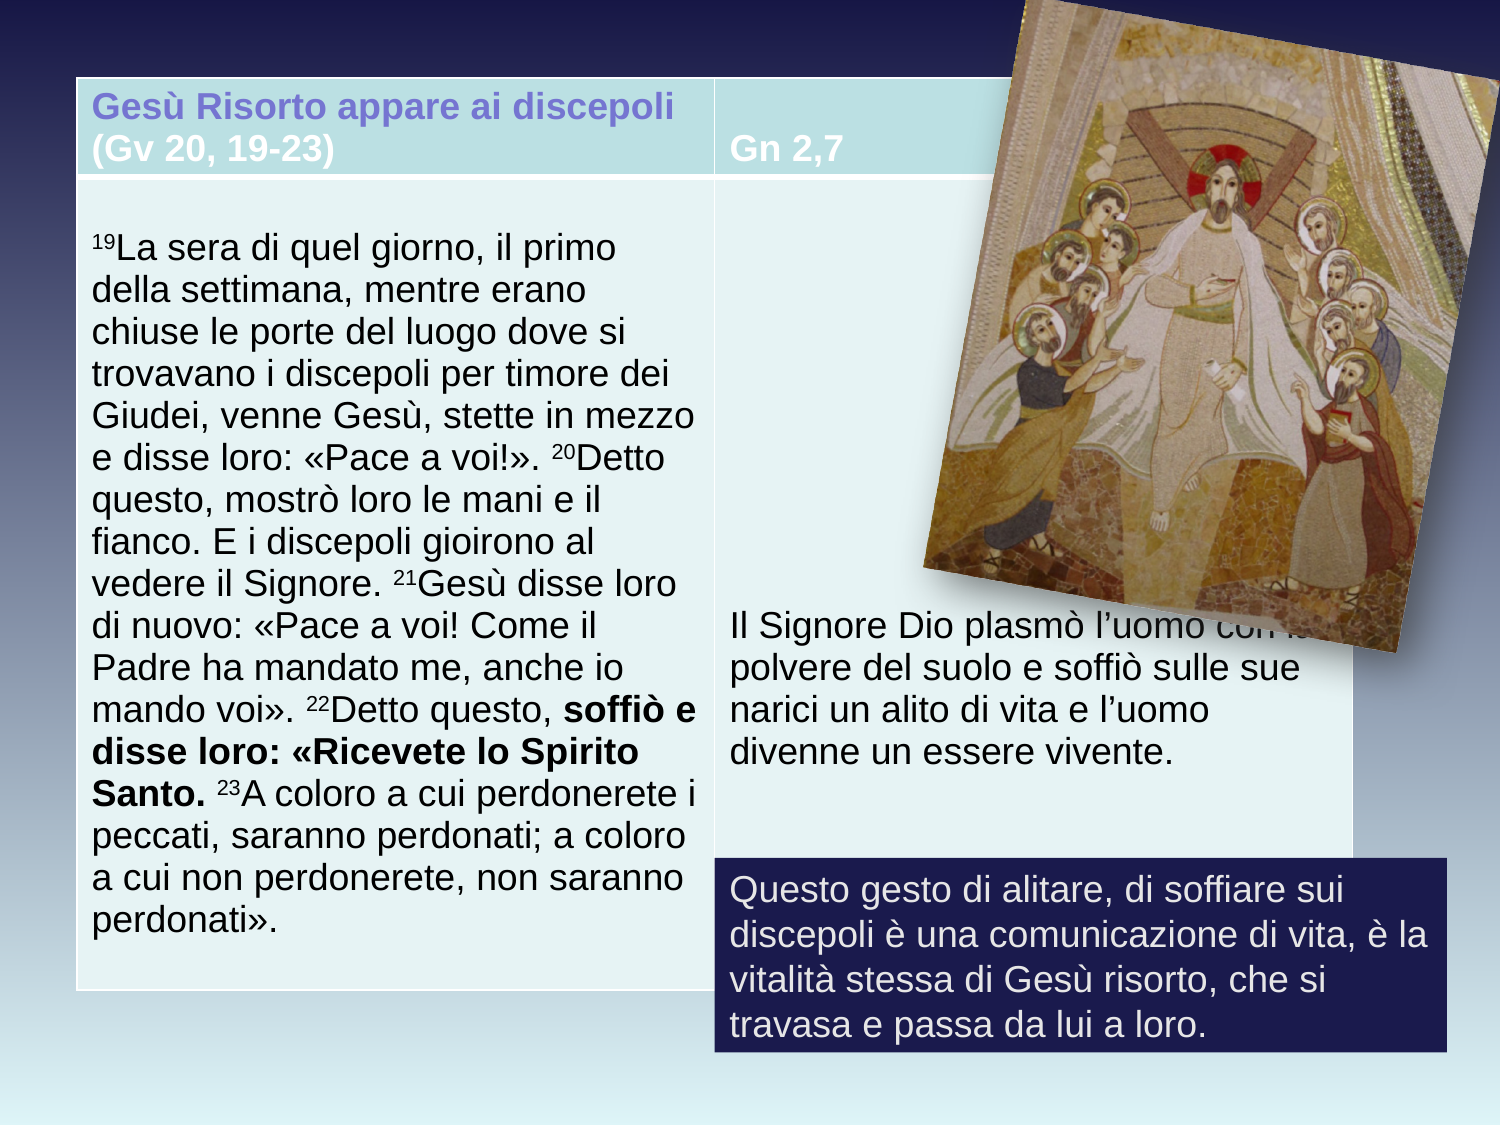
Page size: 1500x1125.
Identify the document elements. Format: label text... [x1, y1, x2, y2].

table_cell 19La sera di quel giorno, il primo della settimana, mentre erano chiuse le porte del luogo dove si trovavano i discepoli per timore dei Giudei, venne Gesù, stette in mezzo e disse loro: «Pace a voi!». 20Detto questo, mostrò loro le mani e il fianco. E i discepoli gioirono al vedere il Signore. 21Gesù disse loro di nuovo: «Pace a voi! Come il Padre ha mandato me, anche io mando voi». 22Detto questo, soffiò e disse loro: «Ricevete lo Spirito Santo. 23A coloro a cui perdonerete i peccati, saranno perdonati; a coloro a cui non perdonerete, non saranno perdonati». [78, 180, 714, 989]
table_cell Il Signore Dio plasmò l’uomo con la polvere del suolo e soffiò sulle sue narici un alito di vita e l’uomo divenne un essere vivente. [715, 180, 1352, 857]
table_header Gn 2,7 [715, 79, 964, 174]
text_box Questo gesto di alitare, di soffiare sui discepoli è una comunicazione di vita, è la vitalità stessa di Gesù risorto, che si travasa e passa da lui a loro. [714, 857, 1447, 1053]
table_header Gesù Risorto appare ai discepoli (Gv 20, 19-23) [78, 79, 714, 174]
picture [923, 0, 1499, 653]
